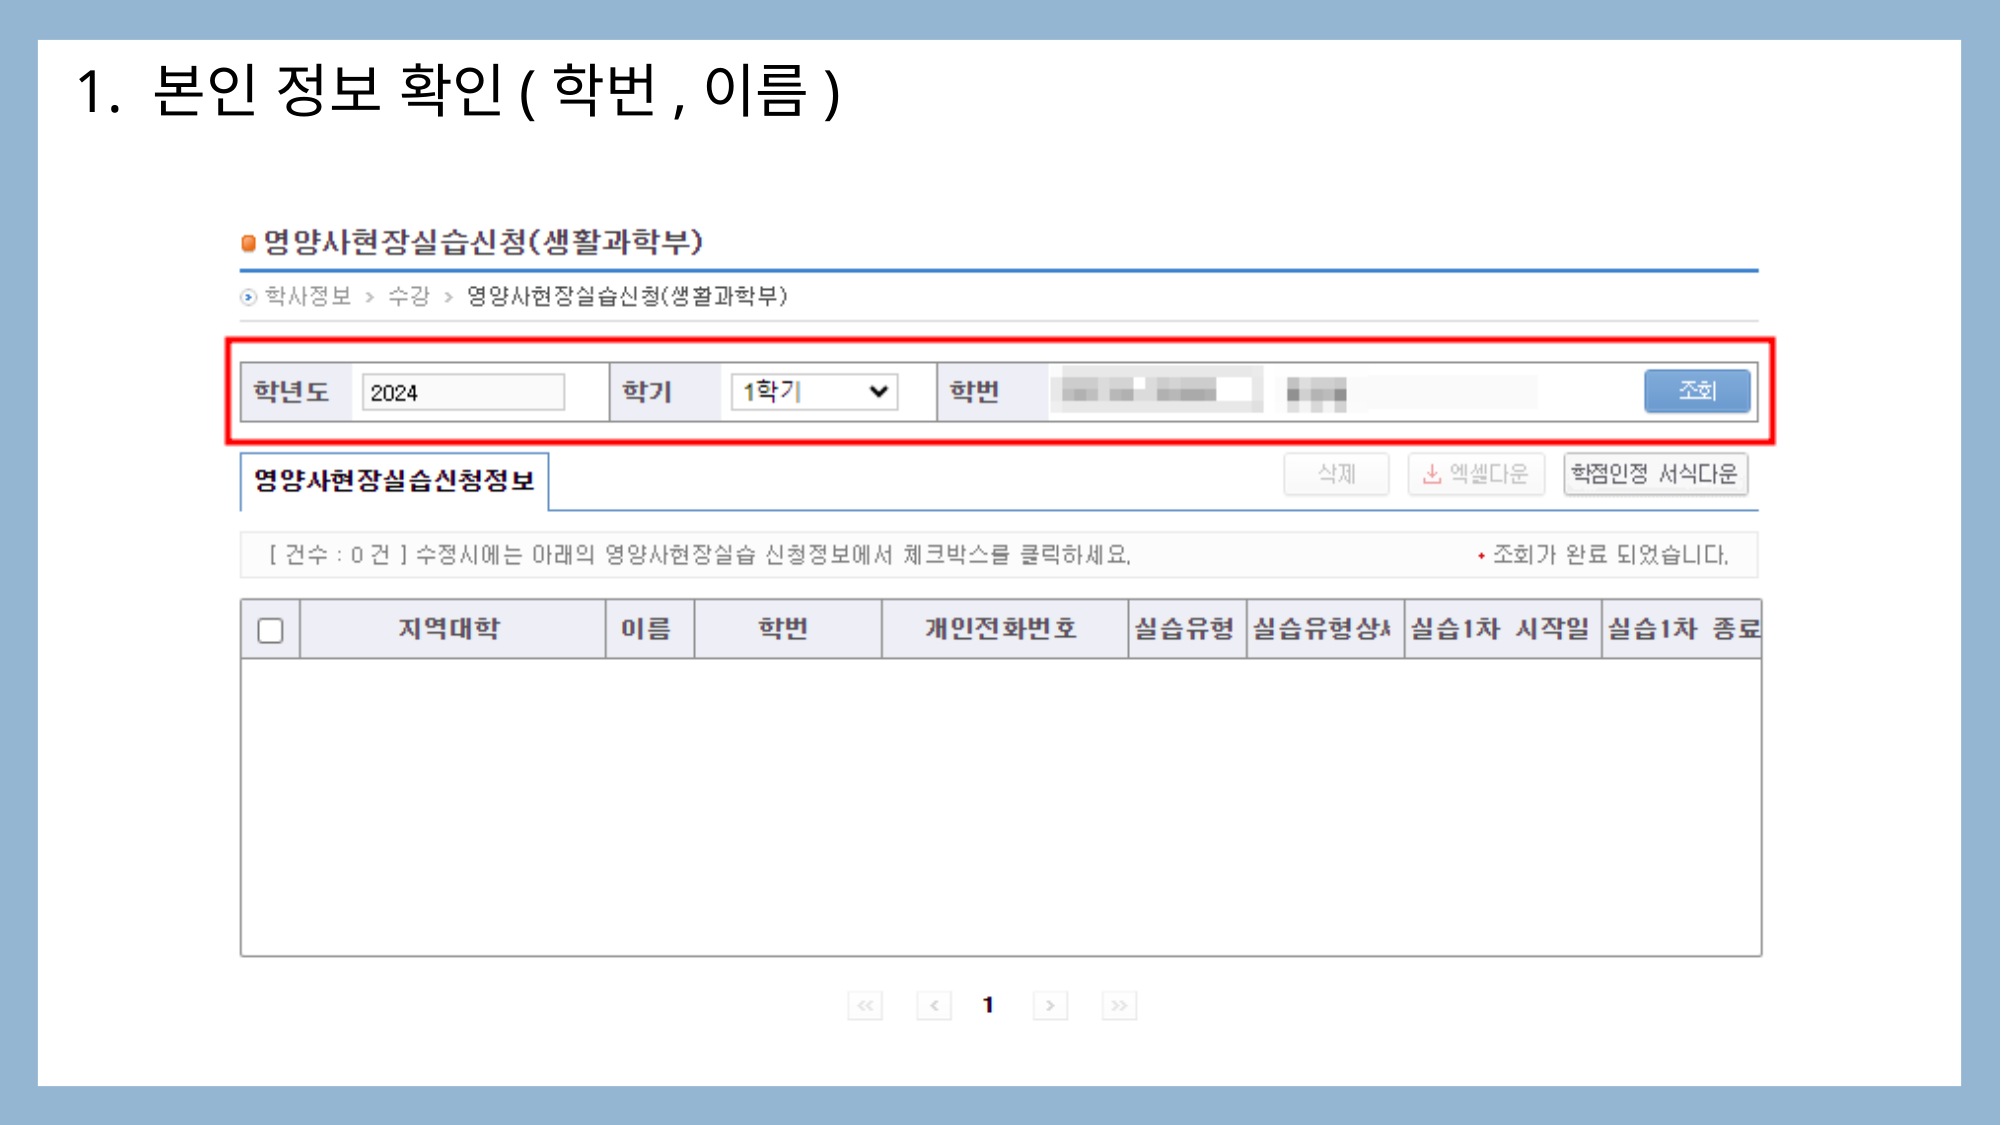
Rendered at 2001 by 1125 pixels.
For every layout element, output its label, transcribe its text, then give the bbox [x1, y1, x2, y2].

text_box 1. 본인 정보 확인(학번,이름) [59, 47, 2000, 132]
picture [220, 197, 1780, 1046]
